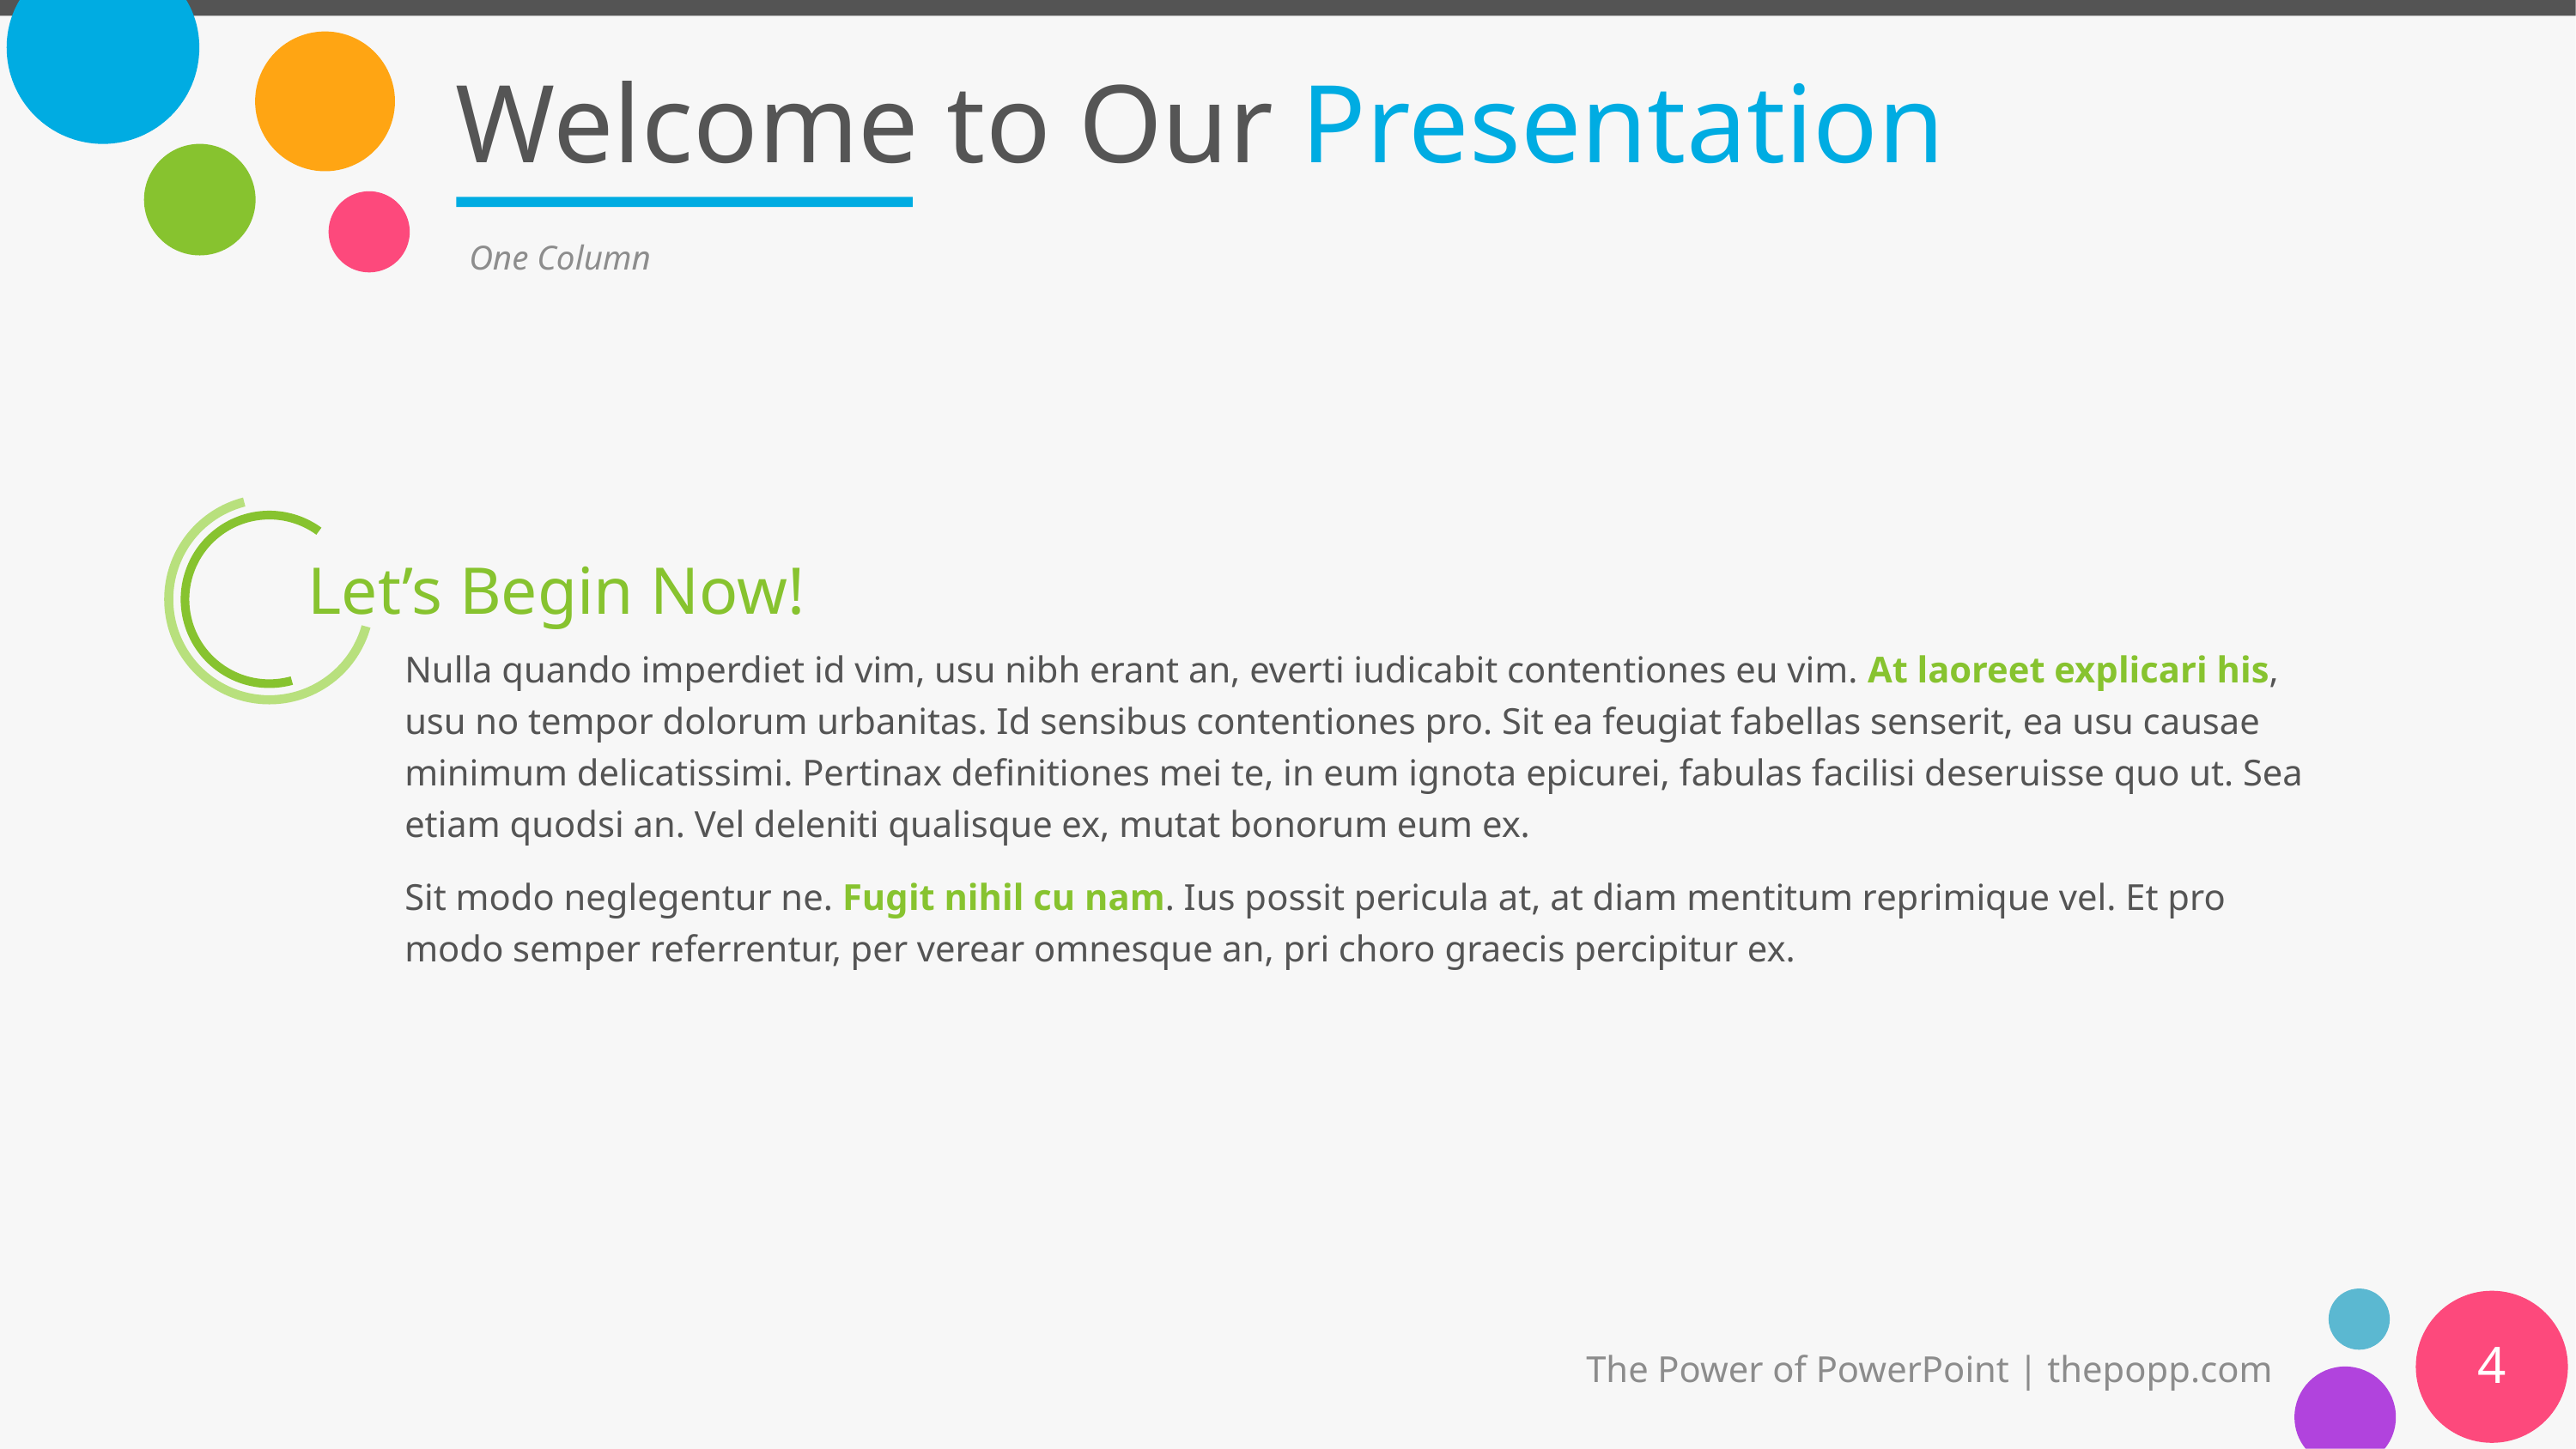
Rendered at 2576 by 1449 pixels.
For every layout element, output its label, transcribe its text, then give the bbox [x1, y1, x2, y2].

list Nulla quando imperdiet id vim, usu nibh erant an, everti iudicabit contentiones eu vim. At laoreet explicari his, usu no tempor dolorum urbanitas. Id sensibus contentiones pro. Sit ea feugiat fabellas senserit, ea usu causae minimum delicatissimi. Pertinax definitiones mei te, in eum ignota epicurei, fabulas facilisi deseruisse quo ut. Sea etiam quodsi an. Vel deleniti qualisque ex, mutat bonorum eum ex. Sit modo neglegentur ne. Fugit nihil cu nam. Ius possit pericula at, at diam mentitum reprimique vel. Et pro modo semper referrentur, per verear omnesque an, pri choro graecis percipitur ex. [381, 627, 2345, 1082]
title Welcome to Our Presentation [433, 34, 2454, 204]
list One Column [446, 217, 2465, 288]
slide_number 4 [2415, 1328, 2568, 1406]
footer The Power of PowerPoint | thepopp.com [1479, 1332, 2296, 1410]
list Let’s Begin Now! [284, 527, 1332, 640]
